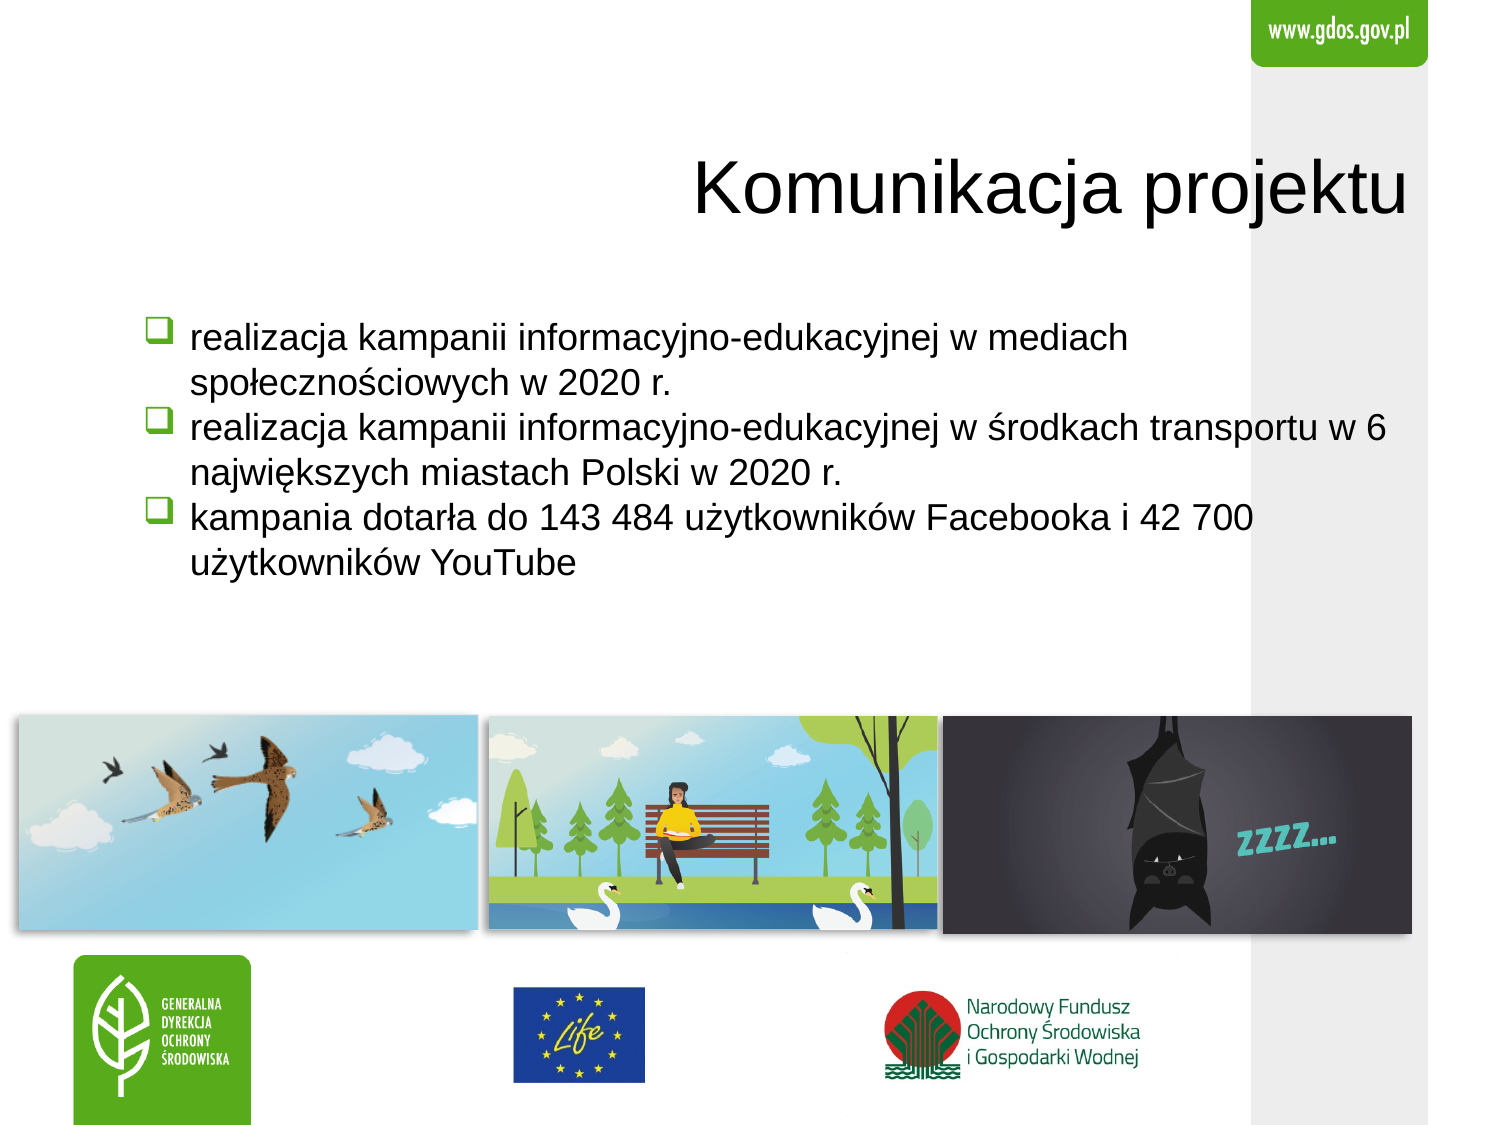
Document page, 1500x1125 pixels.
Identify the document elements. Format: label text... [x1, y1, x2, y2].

text_box realizacja kampanii informacyjno-edukacyjnej w mediach społecznościowych w 2020 r. realizacja kampanii informacyjno-edukacyjnej w środkach transportu w 6 największych miastach Polski w 2020 r. kampania dotarła do 143 484 użytkowników Facebooka i 42 700 użytkowników YouTube [53, 305, 1412, 591]
picture [0, 0, 1500, 1125]
text_box Komunikacja projektu [442, 90, 1425, 278]
